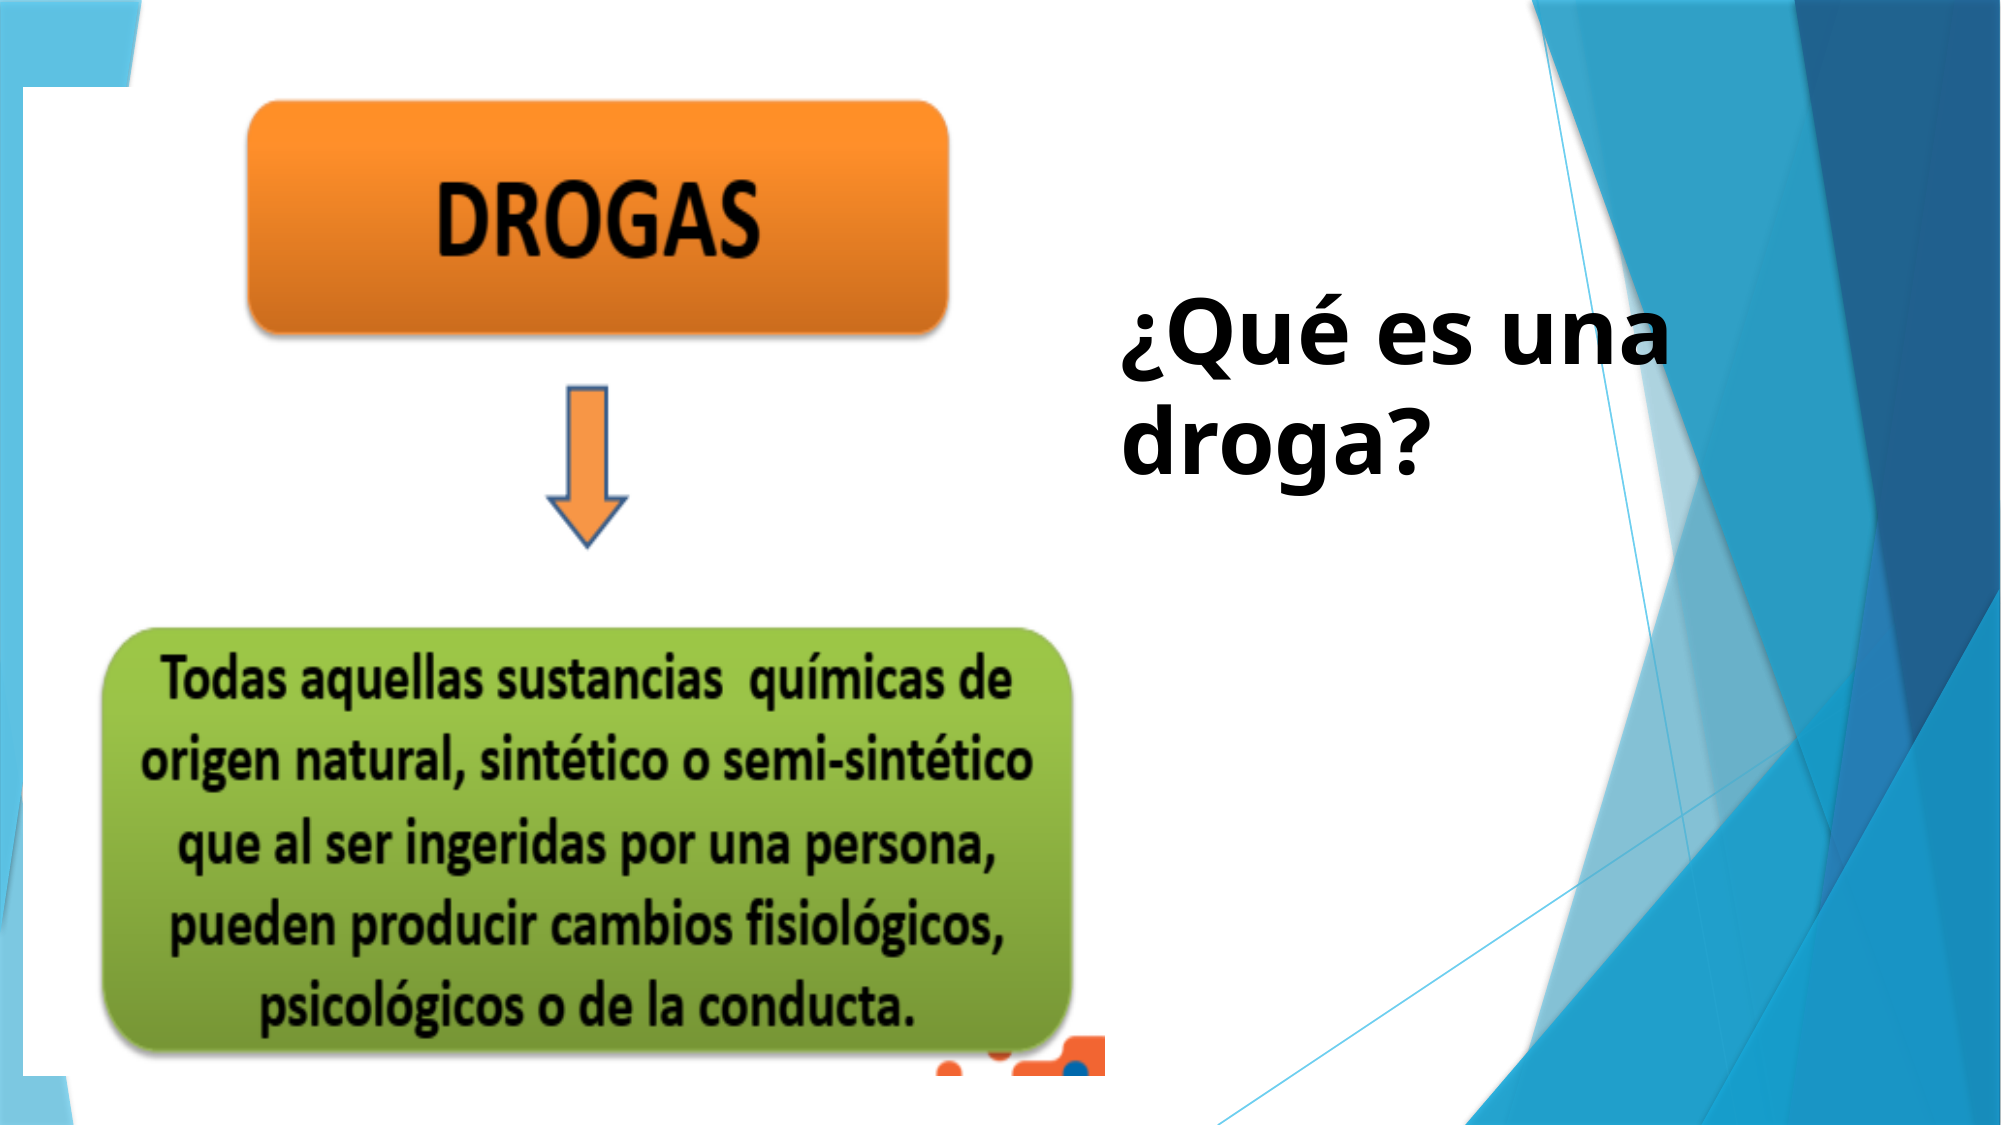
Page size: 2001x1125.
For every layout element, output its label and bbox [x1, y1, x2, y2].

text_box [0, 0, 2000, 1125]
list [22, 87, 1106, 1077]
